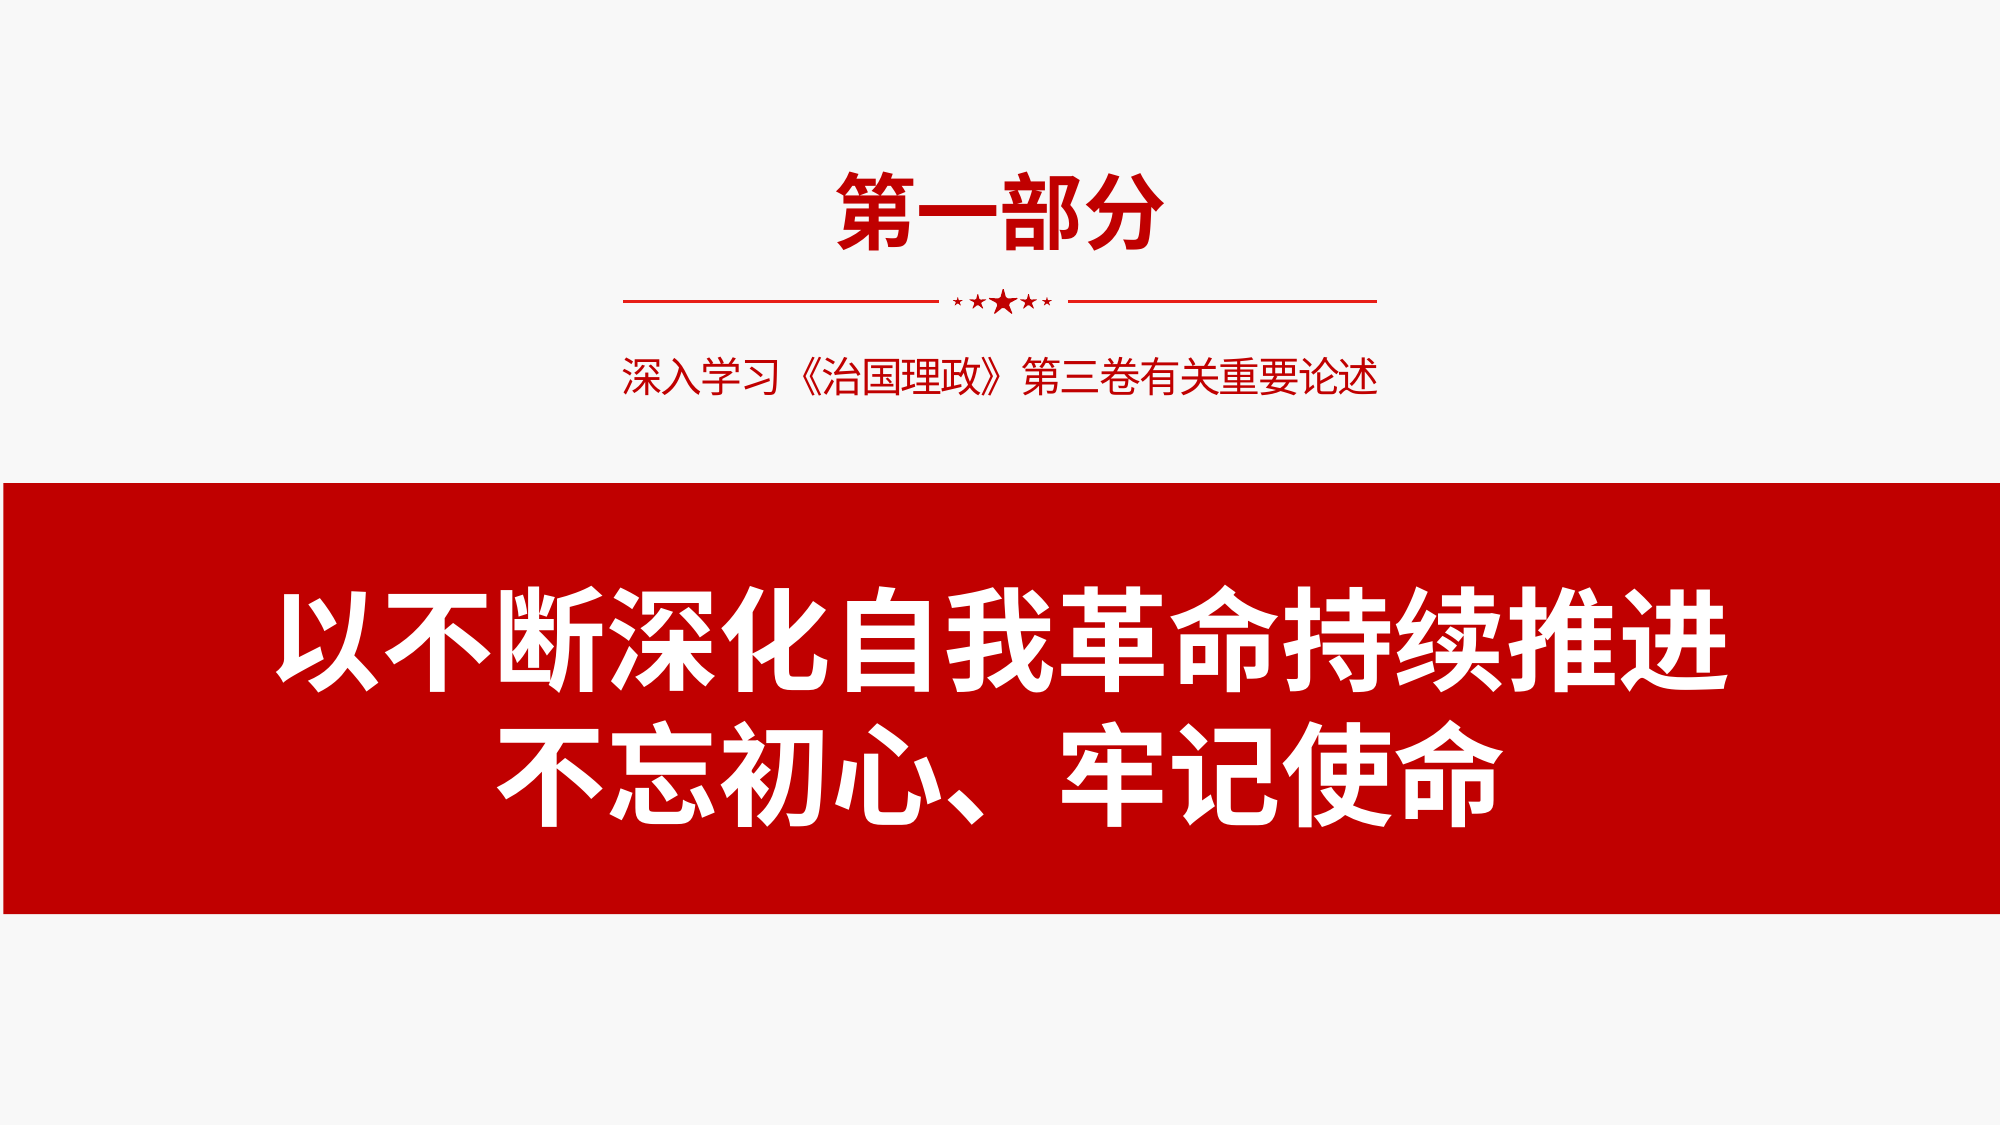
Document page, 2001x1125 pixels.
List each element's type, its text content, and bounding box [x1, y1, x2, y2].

text_box 深入学习《治国理政》第三卷有关重要论述 [545, 343, 1455, 409]
text_box [2, 482, 2000, 915]
text_box 以不断深化自我革命持续推进 不忘初心、牢记使命 [174, 562, 1826, 848]
text_box 第一部分 [730, 164, 1270, 269]
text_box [623, 288, 1377, 315]
